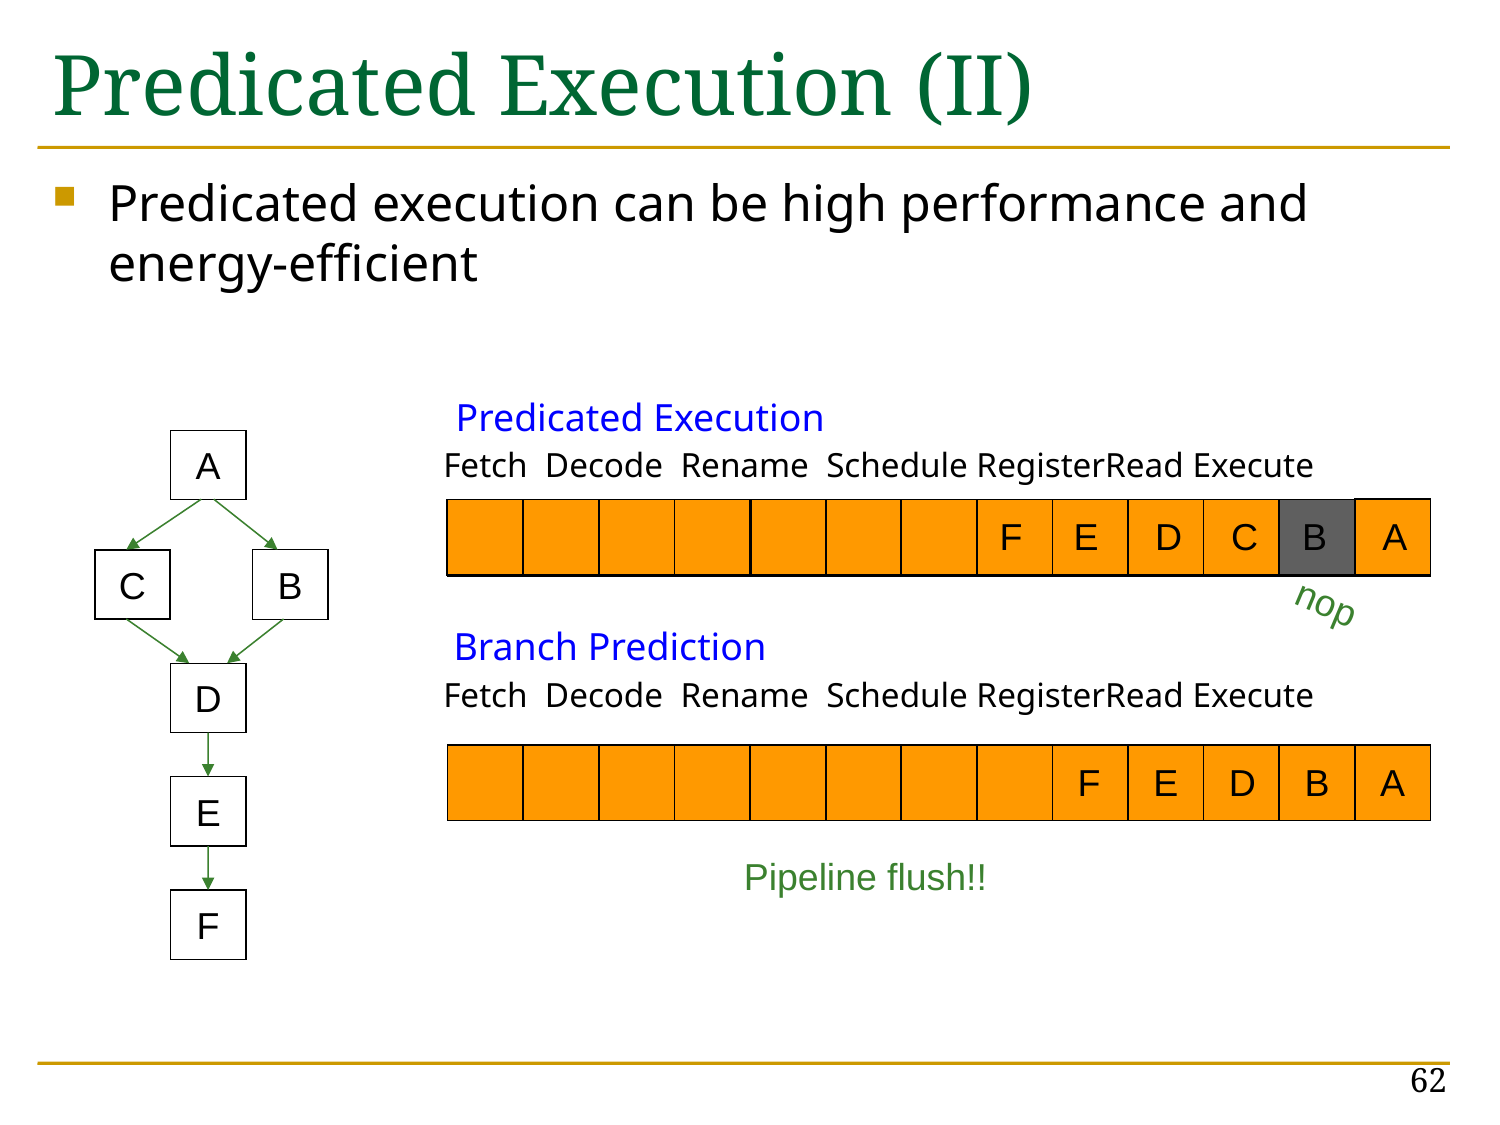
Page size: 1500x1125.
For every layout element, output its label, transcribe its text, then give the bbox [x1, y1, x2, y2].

text_box [1279, 745, 1354, 821]
text_box Fetch Decode Rename Schedule RegisterRead Execute [428, 436, 1437, 492]
text_box [825, 745, 901, 821]
text_box [213, 499, 278, 550]
text_box A [1365, 751, 1421, 811]
text_box E [170, 776, 247, 846]
text_box B [252, 549, 328, 620]
text_box Branch Prediction [438, 615, 782, 666]
text_box [674, 745, 750, 821]
text_box F [1062, 751, 1116, 811]
list Predicated execution can be high performance and energy-efficient [37, 163, 1450, 1016]
text_box [750, 745, 825, 821]
text_box F [170, 890, 246, 960]
text_box D [1214, 751, 1271, 811]
title Predicated Execution (II) [37, 24, 1450, 163]
text_box B [1289, 751, 1345, 811]
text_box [447, 499, 1431, 576]
text_box [227, 618, 284, 664]
text_box [447, 745, 523, 821]
text_box Pipeline flush!! [729, 846, 1003, 906]
text_box C [94, 549, 171, 619]
text_box [1052, 745, 1128, 821]
text_box [201, 732, 215, 777]
text_box Fetch Decode Rename Schedule RegisterRead Execute [428, 666, 1437, 722]
text_box D [170, 663, 246, 733]
text_box [1203, 745, 1279, 821]
text_box [126, 499, 202, 550]
text_box nop [1273, 586, 1394, 653]
text_box [598, 745, 674, 821]
text_box Predicated Execution [440, 386, 841, 446]
text_box [523, 745, 598, 821]
text_box [1354, 745, 1431, 821]
text_box E [1138, 751, 1194, 811]
text_box [1128, 745, 1203, 821]
slide_number 62 [1111, 1036, 1462, 1112]
text_box A [170, 430, 246, 500]
text_box [126, 618, 190, 664]
text_box [201, 846, 215, 891]
text_box [901, 745, 976, 821]
text_box [976, 745, 1052, 821]
